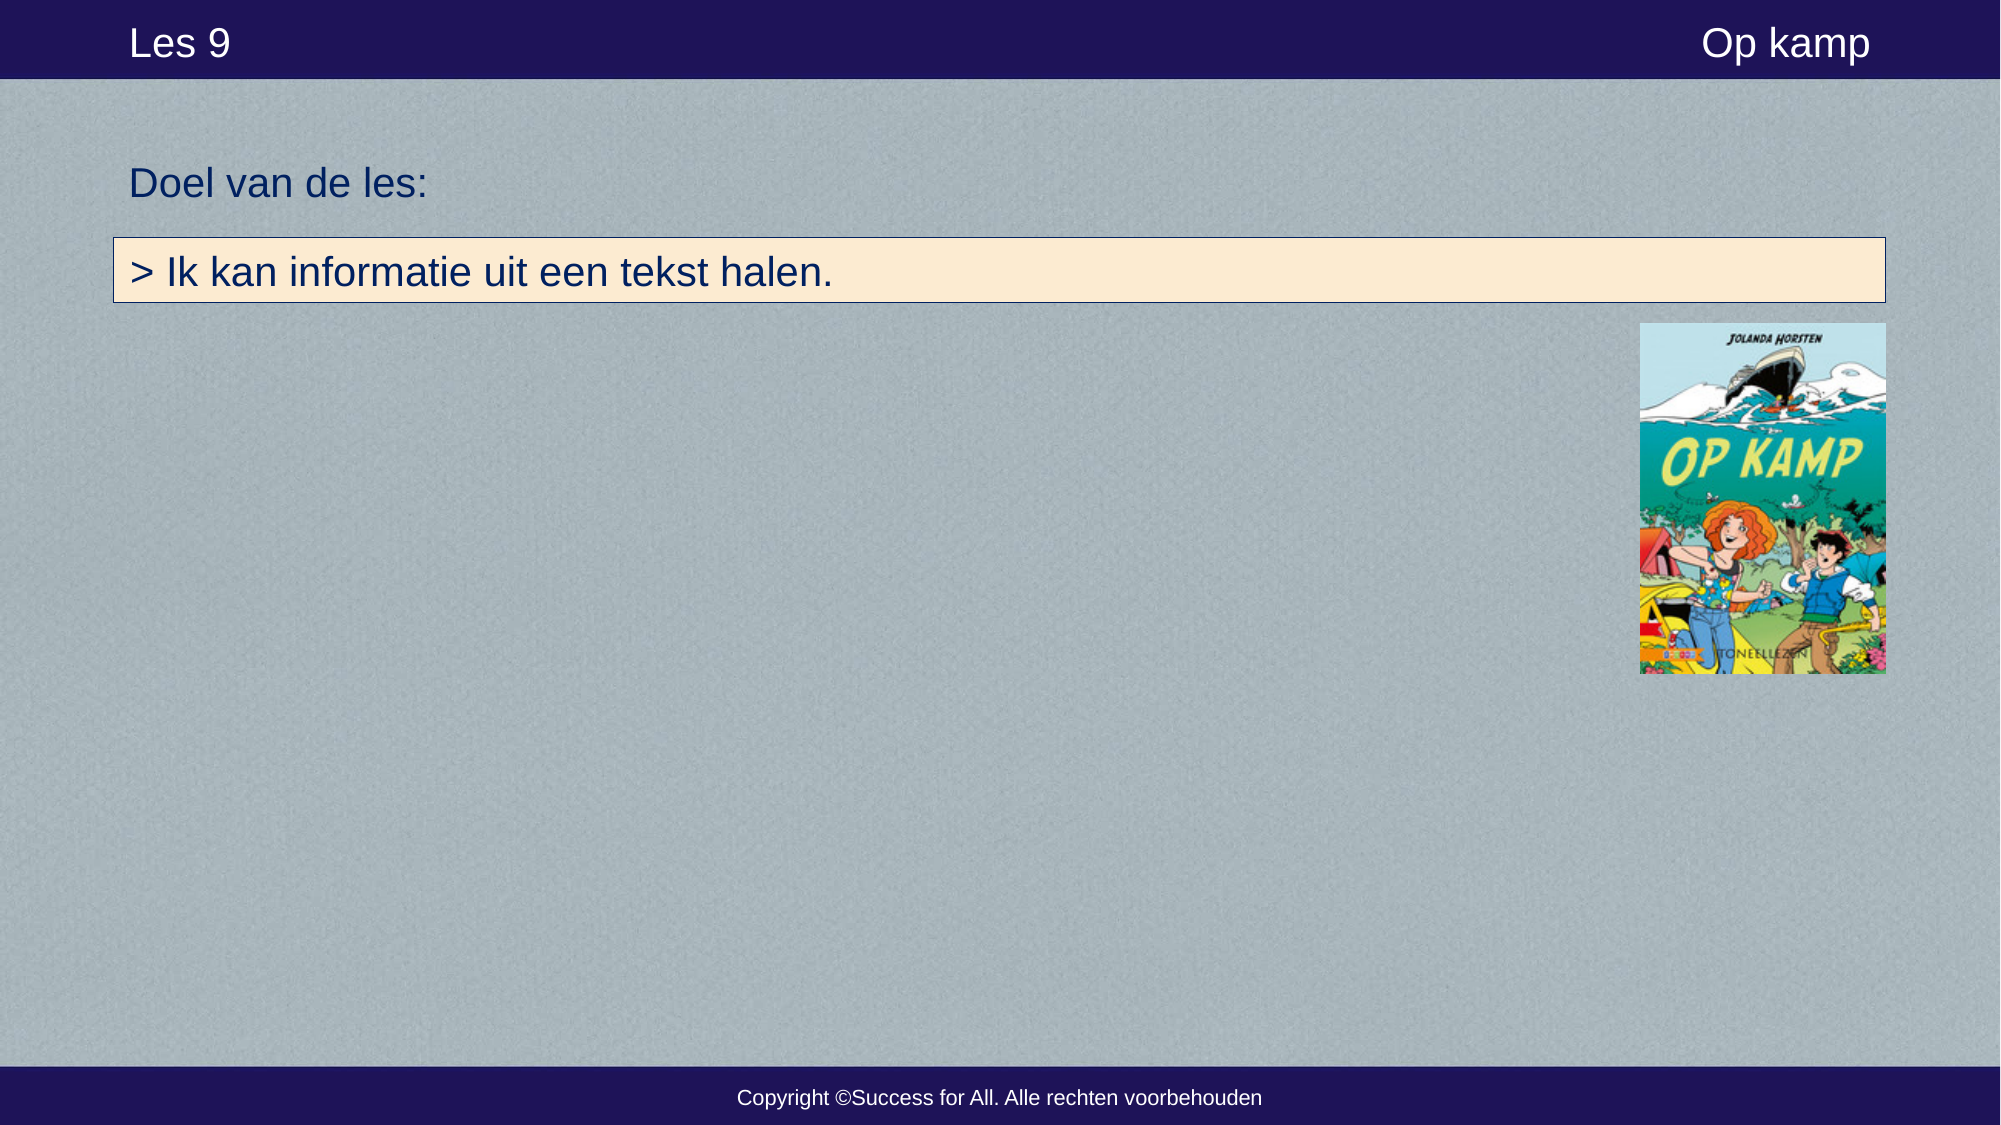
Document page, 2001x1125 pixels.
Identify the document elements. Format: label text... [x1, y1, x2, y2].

text_box Op kamp [999, 8, 1886, 73]
picture [0, 0, 2001, 1125]
text_box > Ik kan informatie uit een tekst halen. [113, 237, 1886, 303]
text_box Doel van de les: [113, 148, 1635, 214]
text_box Copyright ©Success for All. Alle rechten voorbehouden [0, 1076, 2000, 1125]
text_box Les 9 [114, 8, 354, 73]
